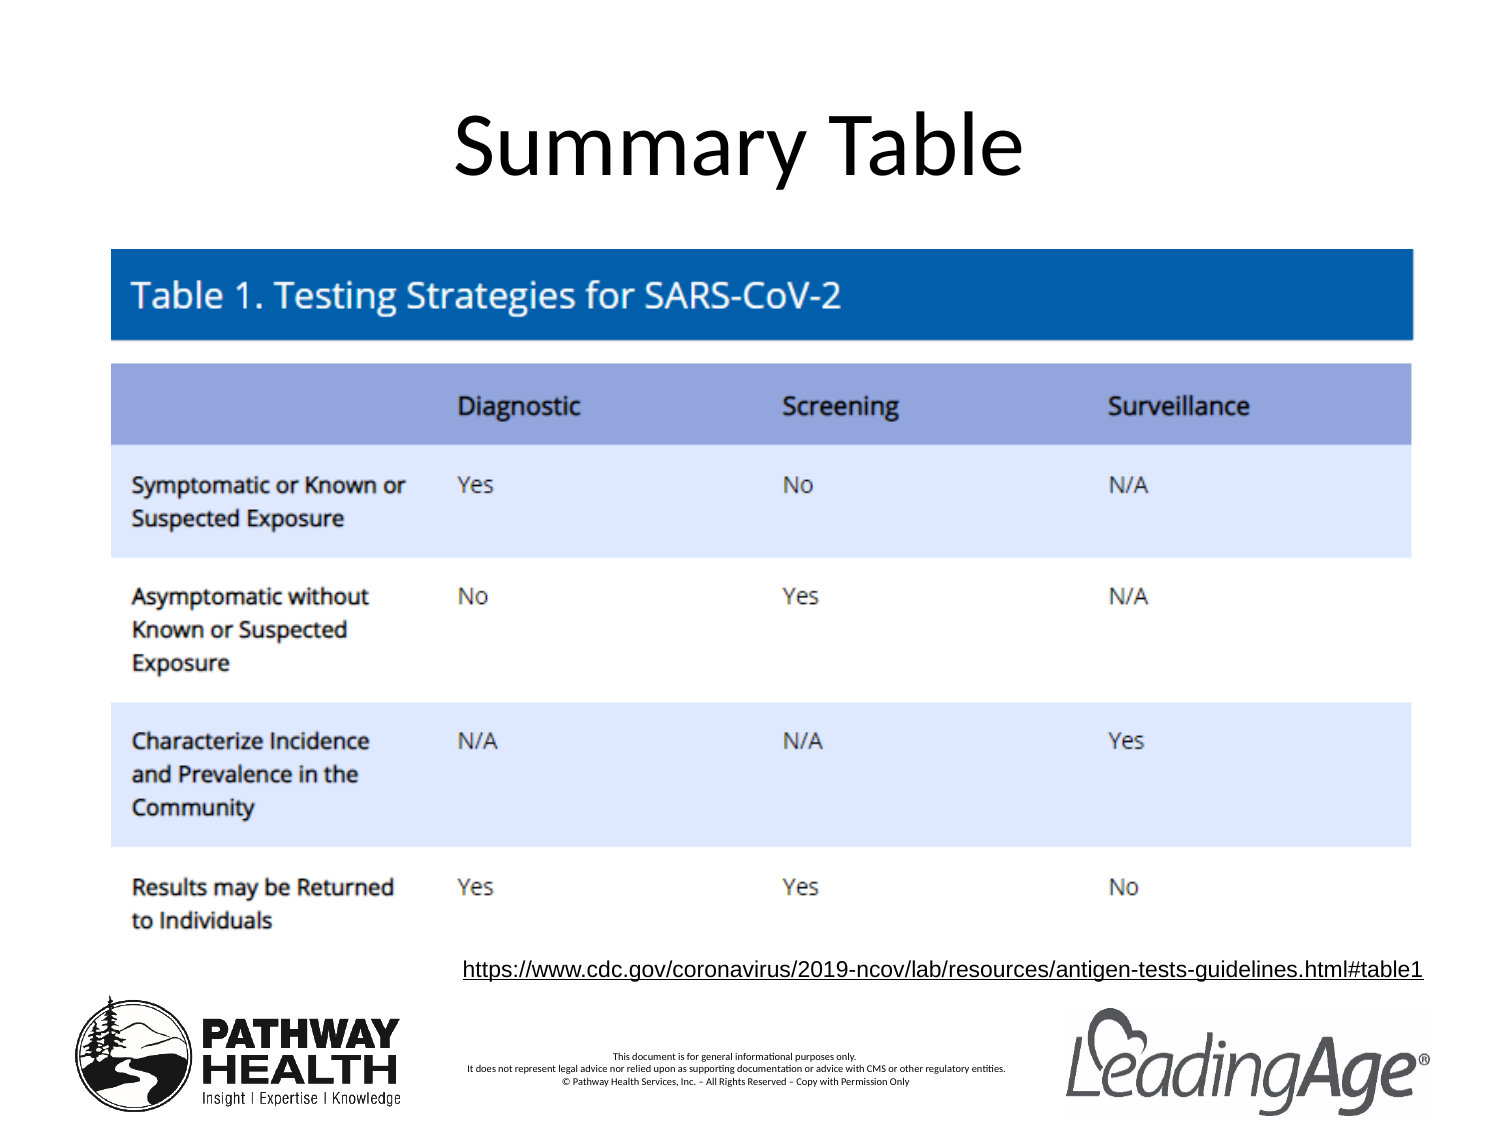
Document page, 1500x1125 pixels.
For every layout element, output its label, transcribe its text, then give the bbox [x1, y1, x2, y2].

text_box https://www.cdc.gov/coronavirus/2019-ncov/lab/resources/antigen-tests-guidelines.html#table1 [437, 947, 1446, 990]
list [111, 249, 1426, 952]
title Summary Table [75, 45, 1425, 233]
picture [1066, 1008, 1430, 1116]
picture [75, 995, 400, 1112]
